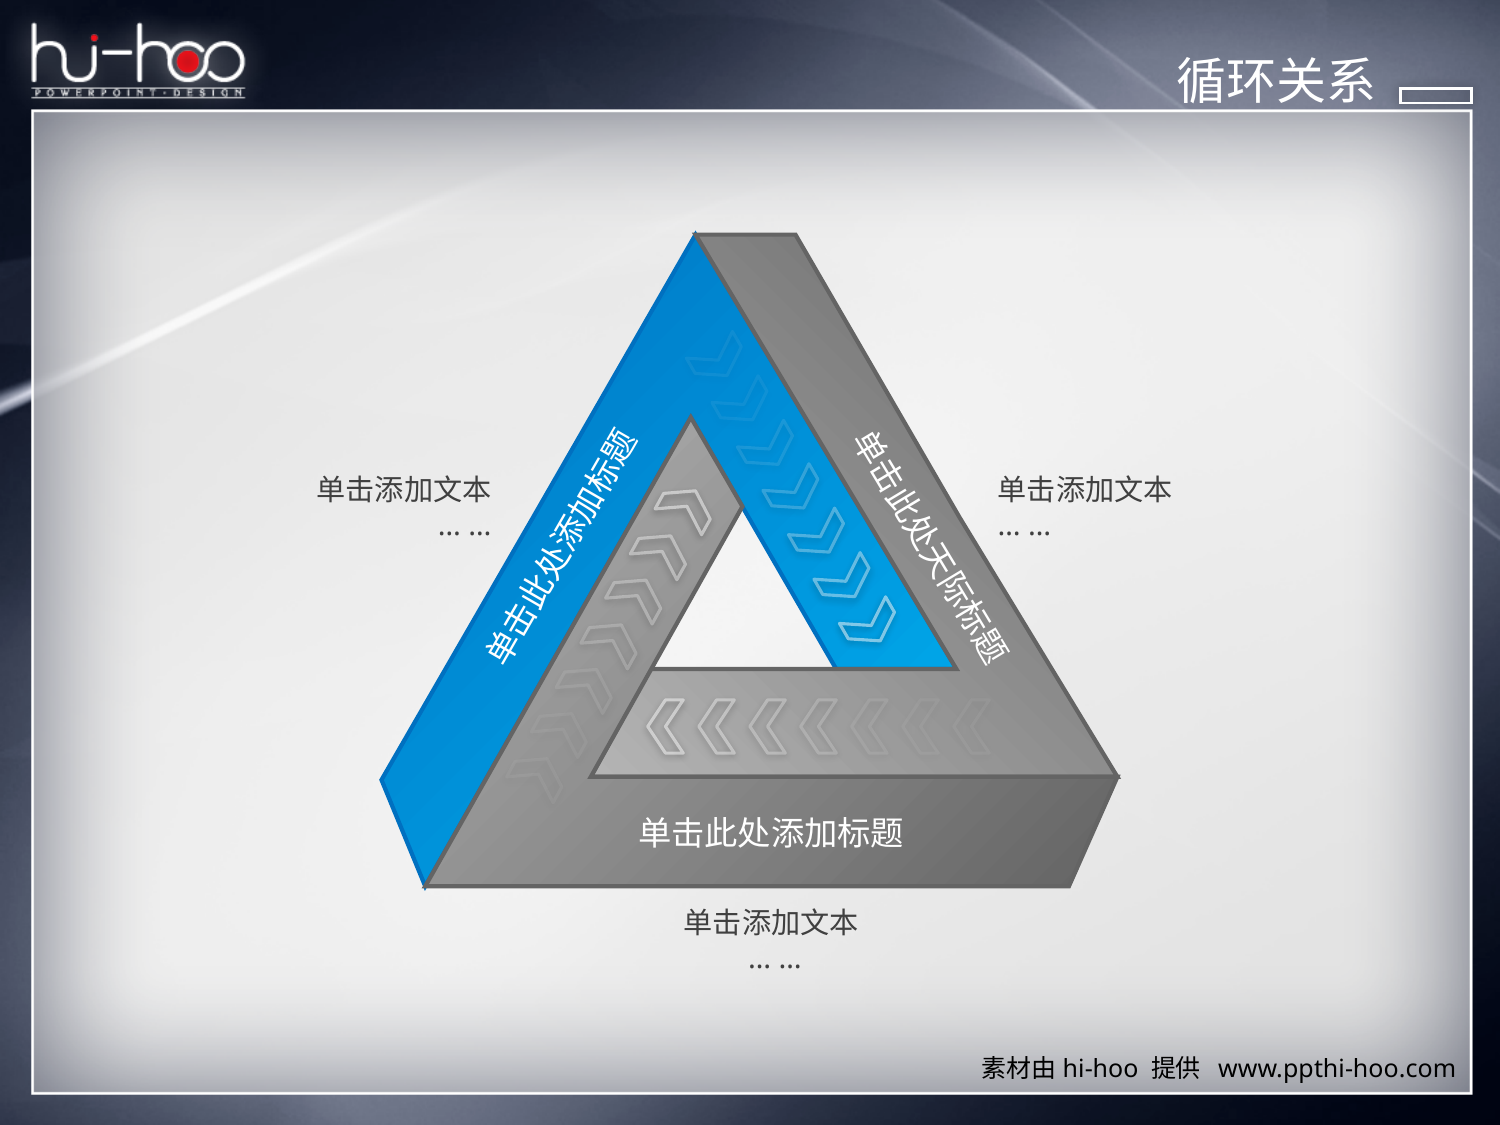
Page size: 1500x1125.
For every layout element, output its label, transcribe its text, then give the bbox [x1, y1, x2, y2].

text_box 素材由hi-hoo 提供 www.ppthi-hoo.com [862, 1044, 1472, 1090]
text_box 循环关系 [899, 42, 1392, 117]
text_box 单击添加文本 … … [1121, 463, 1318, 549]
text_box 单击添加文本 … … [172, 463, 376, 549]
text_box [381, 234, 1118, 887]
text_box 单击添加文本 … … [591, 897, 952, 982]
picture [0, 0, 1500, 1125]
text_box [623, 465, 966, 520]
